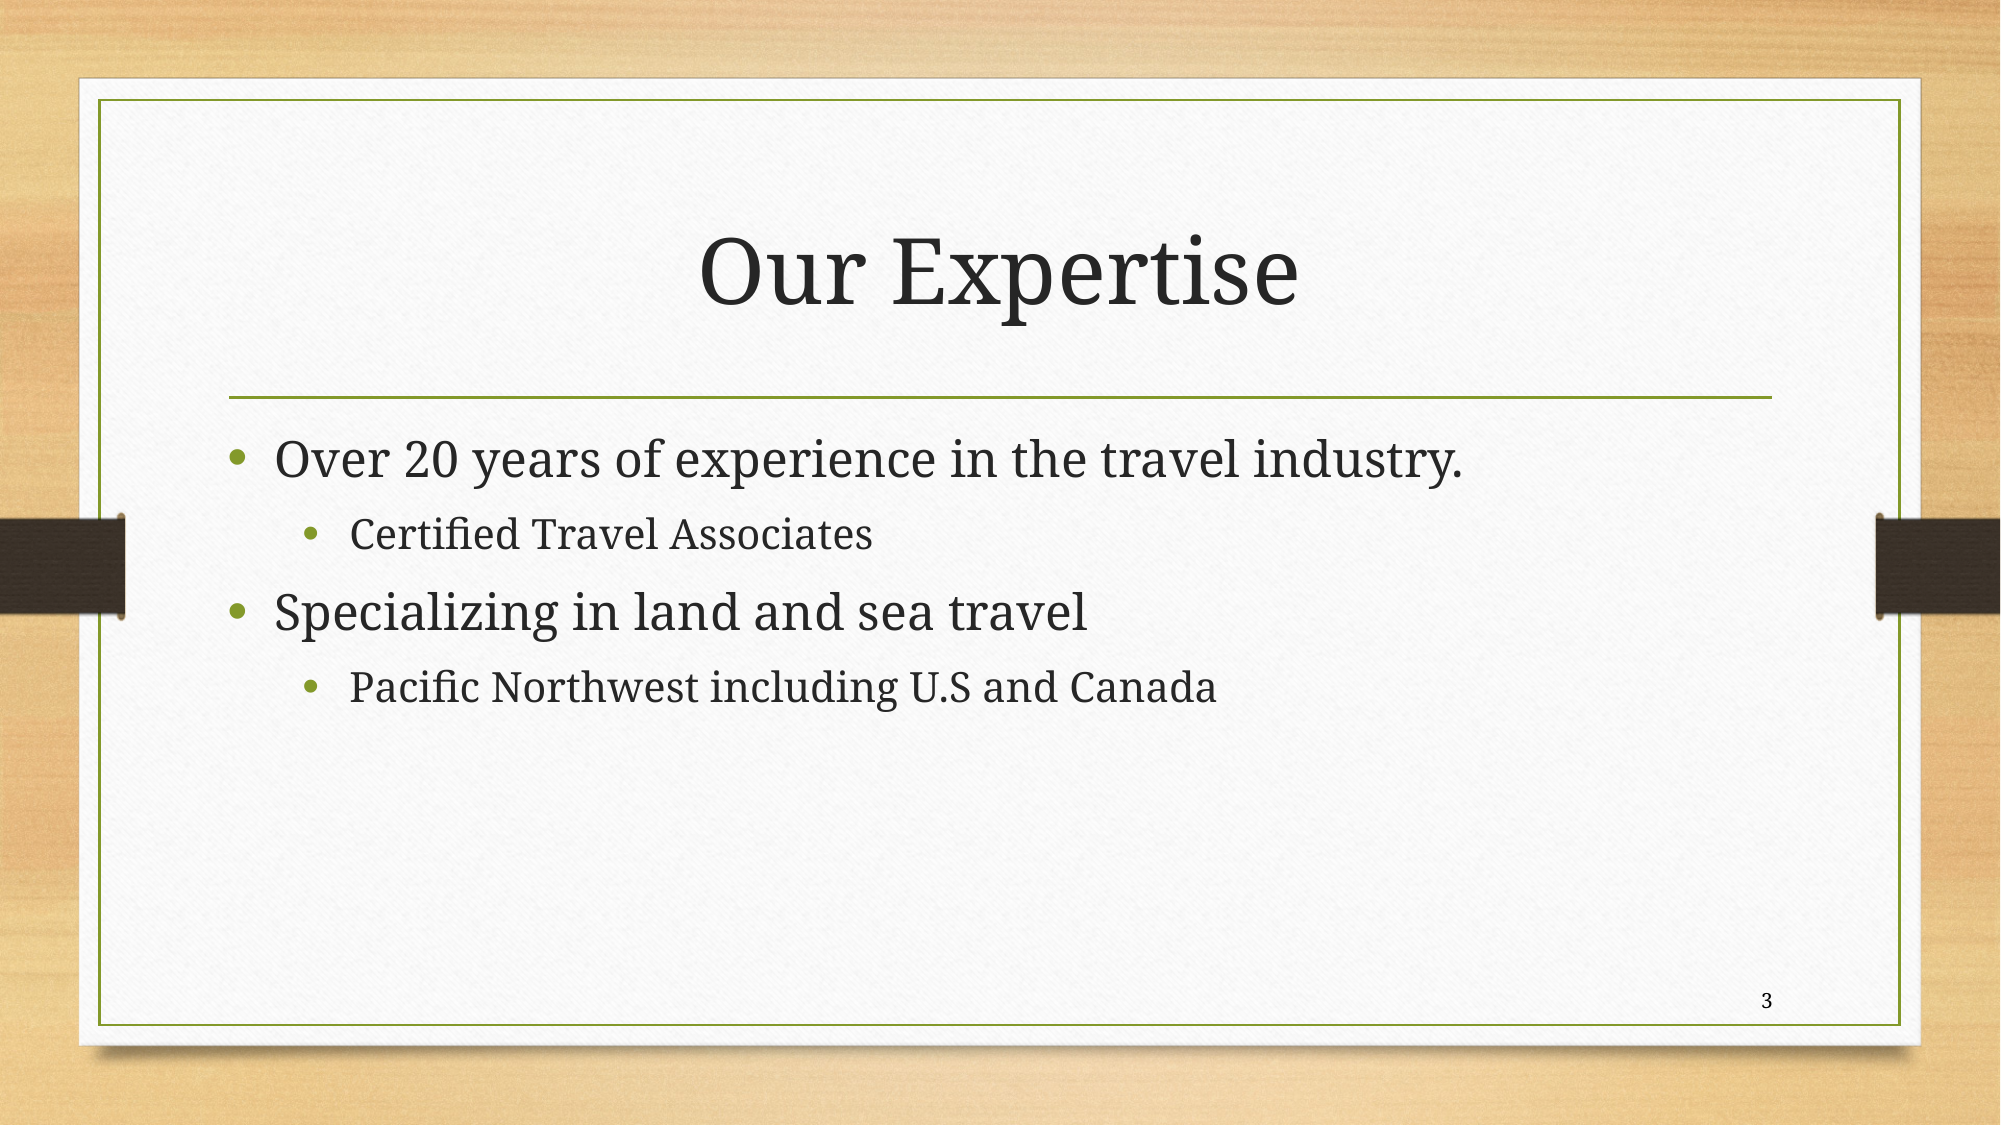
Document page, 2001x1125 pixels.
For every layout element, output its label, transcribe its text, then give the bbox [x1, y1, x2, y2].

slide_number 3 [1698, 979, 1788, 1025]
picture [0, 0, 2001, 1125]
title Our Expertise [212, 161, 1788, 375]
list Over 20 years of experience in the travel industry. Certified Travel Associates Specializing in land and sea travel Pacific Northwest including U.S and Canada [212, 419, 1788, 964]
